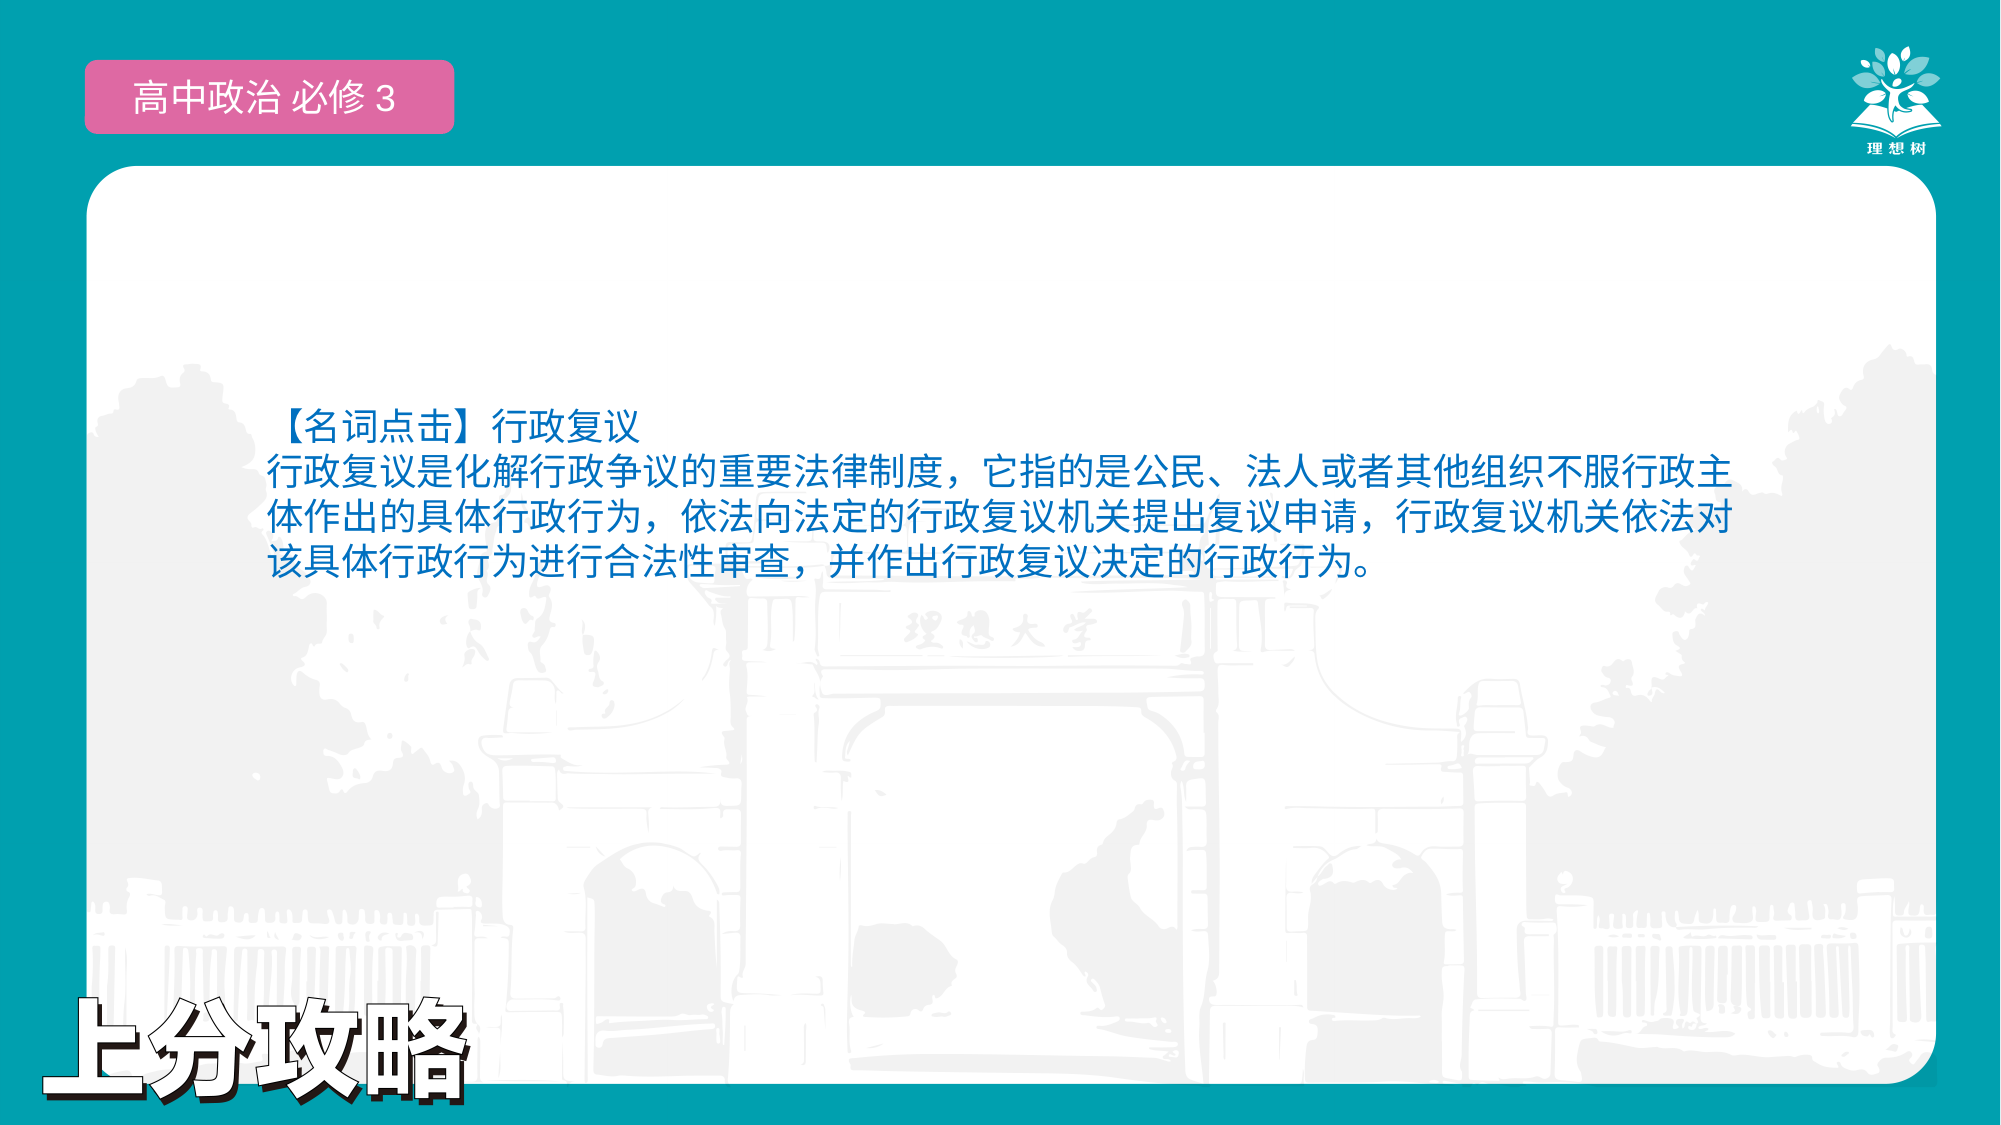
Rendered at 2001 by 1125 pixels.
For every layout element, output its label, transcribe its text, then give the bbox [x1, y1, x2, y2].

text_box 【名词点击】行政复议 行政复议是化解行政争议的重要法律制度，它指的是公民、法人或者其他组织不服行政主体作出的具体行政行为，依法向法定的行政复议机关提出复议申请，行政复议机关依法对该具体行政行为进行合法性审查，并作出行政复议决定的行政行为。 [251, 395, 1749, 591]
picture [0, 0, 2001, 1125]
text_box 高中政治 必修3 [83, 58, 456, 135]
